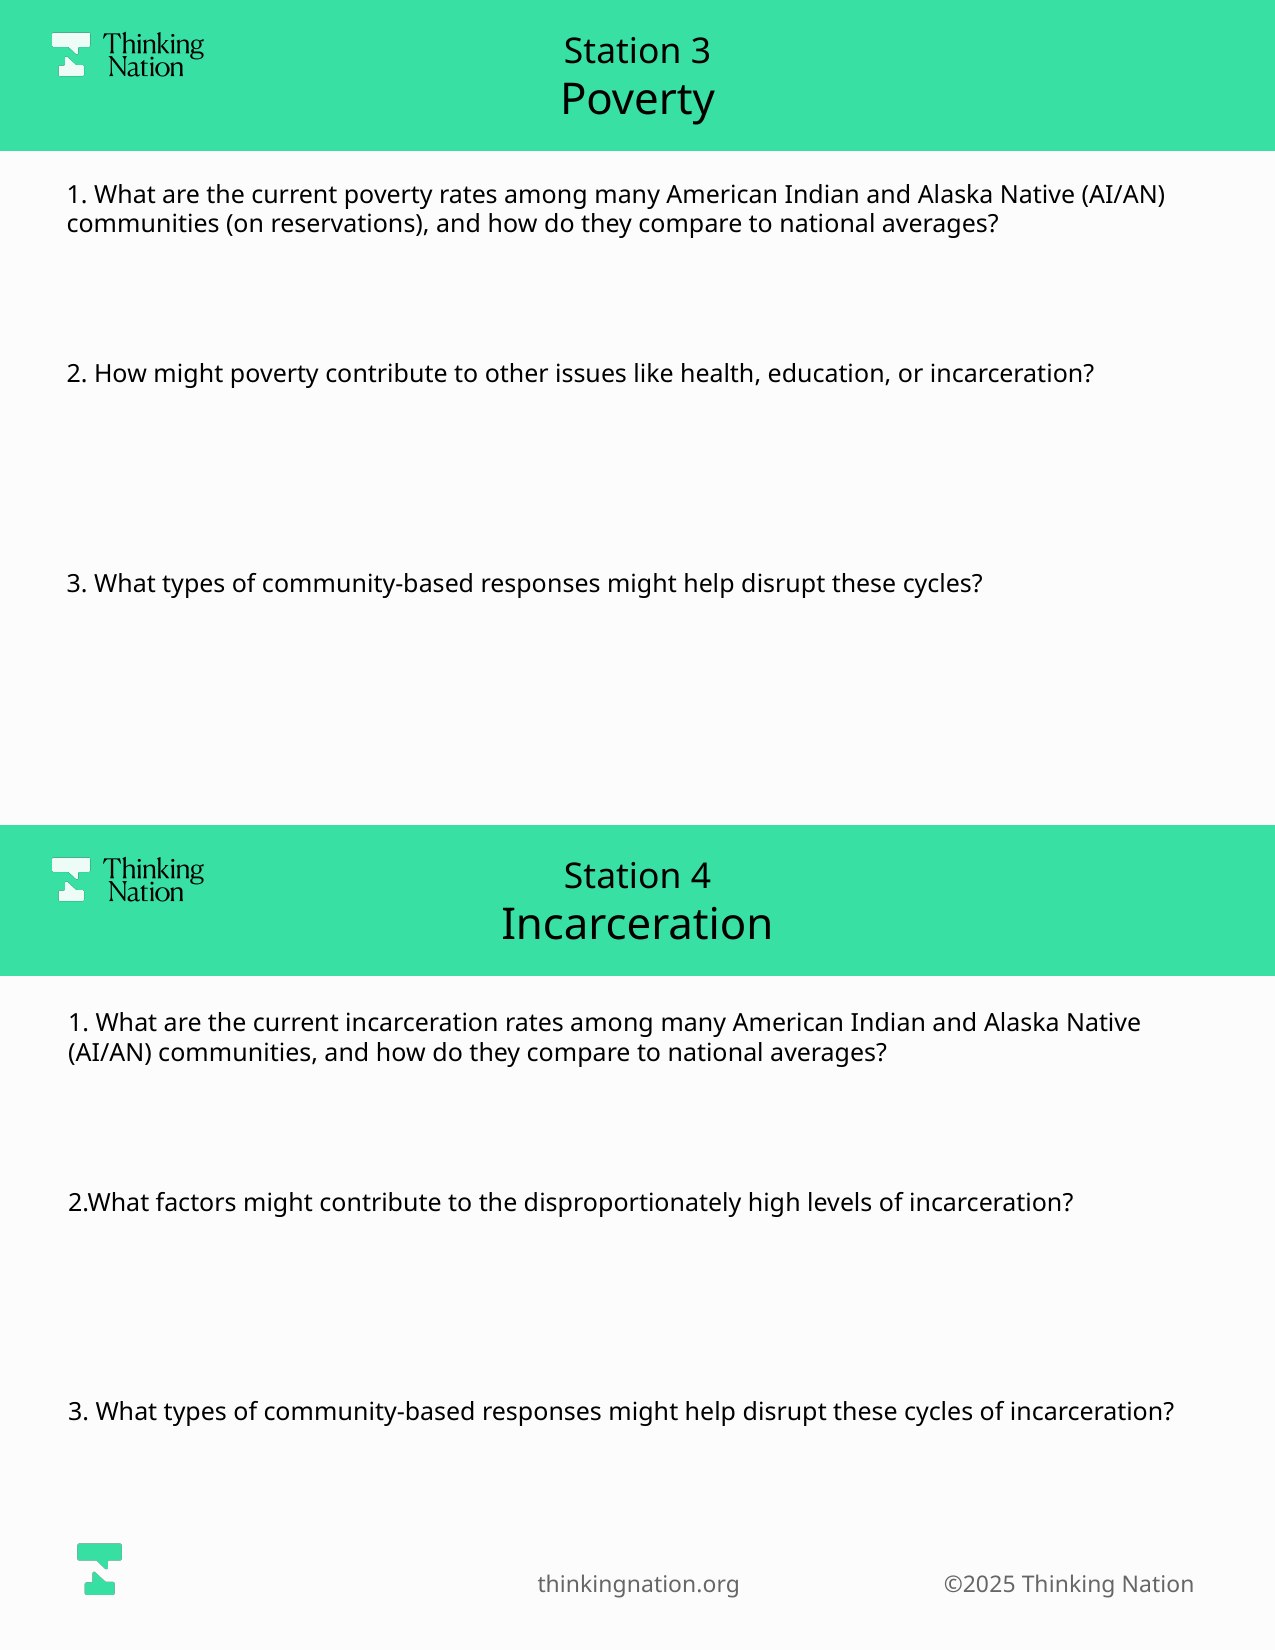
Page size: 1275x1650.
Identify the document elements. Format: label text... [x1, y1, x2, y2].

picture [63, 1533, 135, 1605]
text_box Station 3 Poverty [0, 0, 1275, 151]
text_box 1. What are the current poverty rates among many American Indian and Alaska Native (AI/AN) communities (on reservations), and how do they compare to national averages? 2. How might poverty contribute to other issues like health, education, or incarceration? 3. What types of community-based responses might help disrupt these cycles? [51, 163, 1224, 736]
text_box 1. What are the current incarceration rates among many American Indian and Alaska Native (AI/AN) communities, and how do they compare to national averages? 2.What factors might contribute to the disproportionately high levels of incarceration? 3. What types of community-based responses might help disrupt these cycles of incarceration? [53, 991, 1225, 1621]
text_box ©2025 Thinking Nation [909, 1553, 1211, 1605]
picture [35, 17, 210, 91]
picture [35, 842, 210, 916]
text_box thinkingnation.org [488, 1553, 790, 1605]
text_box Station 4 Incarceration [0, 825, 1275, 976]
